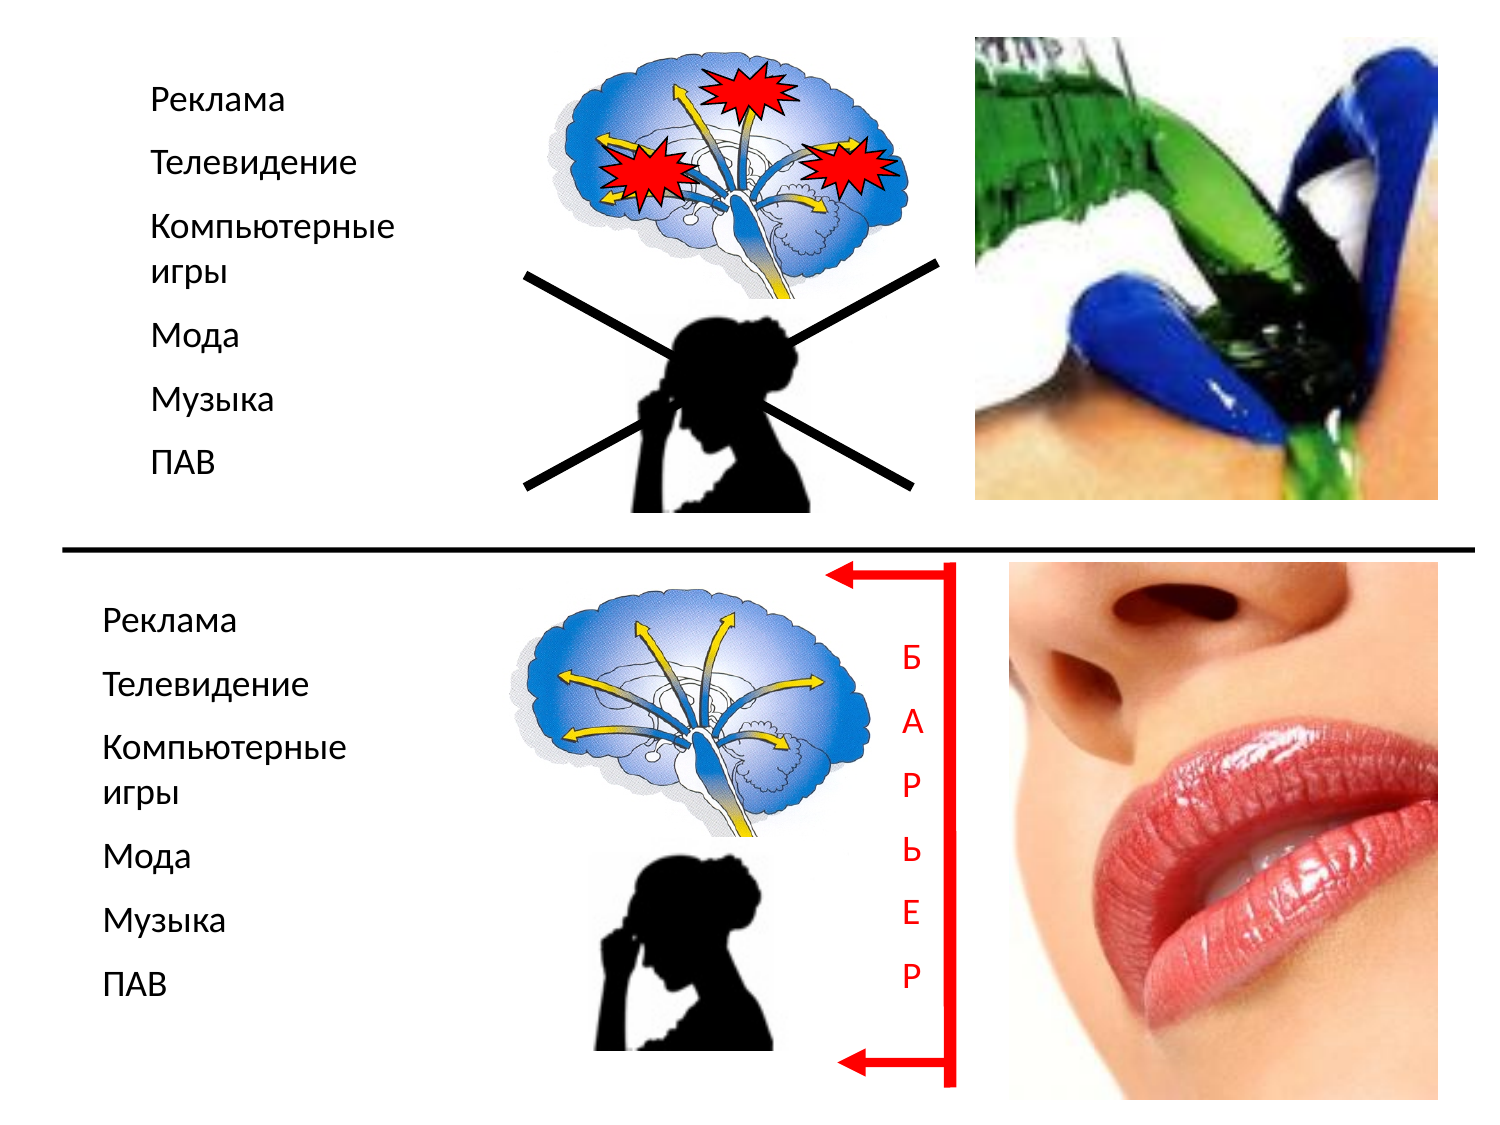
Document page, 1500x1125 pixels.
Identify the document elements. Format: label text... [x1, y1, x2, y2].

picture [524, 37, 934, 514]
text_box Б А Р Ь Е Р [887, 624, 975, 1004]
picture [974, 37, 1438, 501]
text_box Реклама Телевидение Компьютерные игры Мода Музыка ПАВ [135, 66, 486, 490]
text_box [829, 568, 838, 573]
picture [1009, 562, 1438, 1101]
picture [487, 574, 896, 1051]
text_box Реклама Телевидение Компьютерные игры Мода Музыка ПАВ [87, 587, 438, 1012]
text_box [837, 1056, 950, 1069]
